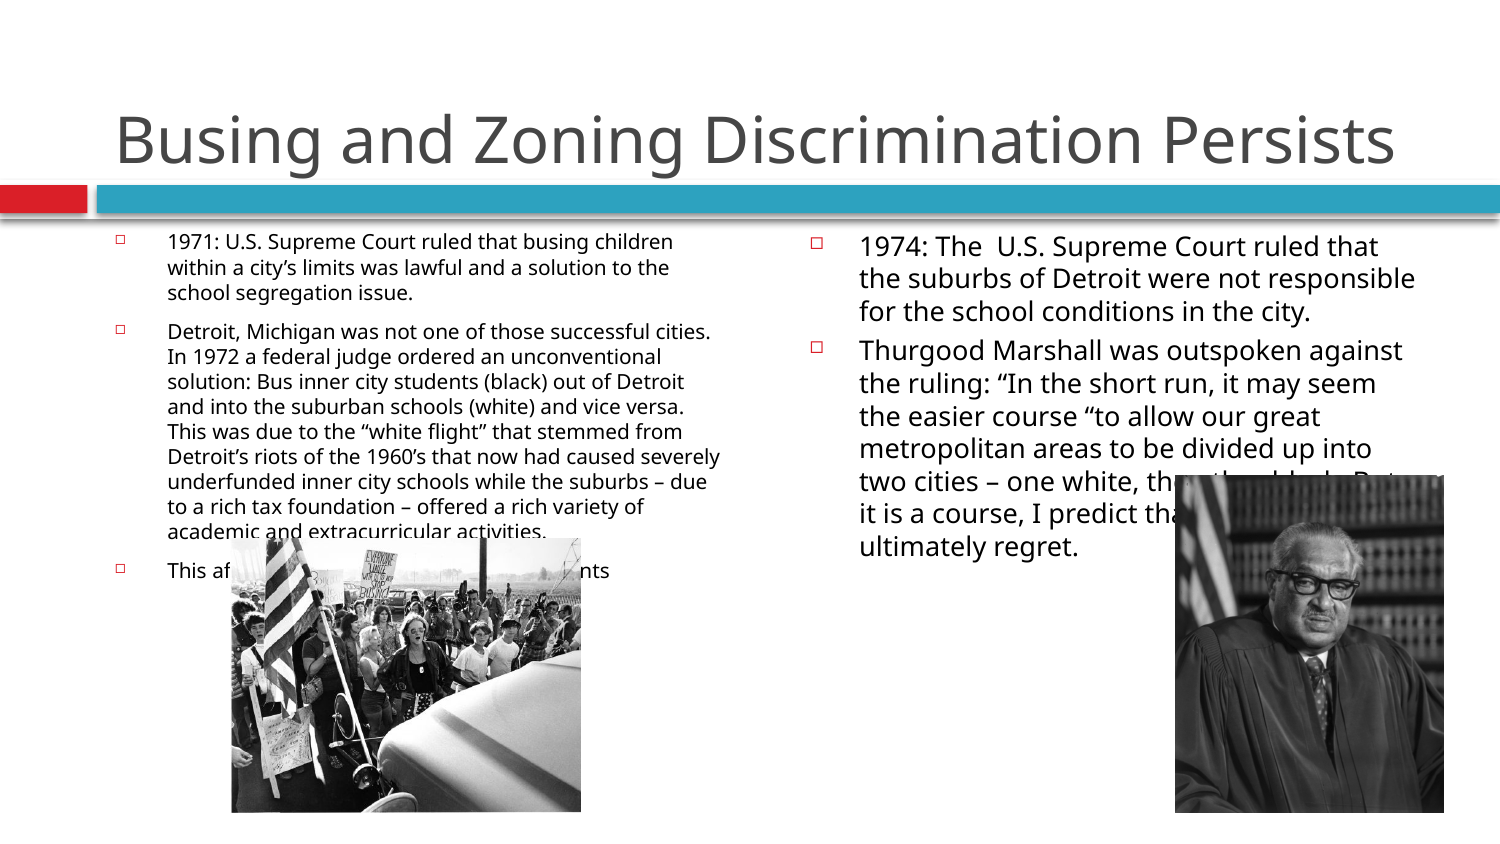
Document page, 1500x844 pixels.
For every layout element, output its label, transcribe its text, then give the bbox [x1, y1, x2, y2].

title Busing and Zoning Discrimination Persists [99, 19, 1438, 185]
list 1971: U.S. Supreme Court ruled that busing children within a city’s limits was lawful and a solution to the school segregation issue. Detroit, Michigan was not one of those successful cities. In 1972 a federal judge ordered an unconventional solution: Bus inner city students (black) out of Detroit and into the suburban schools (white) and vice versa. This was due to the “white flight” that stemmed from Detroit’s riots of the 1960’s that now had caused severely underfunded inner city schools while the suburbs – due to a rich tax foundation – offered a rich variety of academic and extracurricular activities. This affected approximately 800,000 students [99, 221, 738, 597]
picture [230, 538, 581, 814]
picture [1174, 474, 1445, 814]
list 1974: The U.S. Supreme Court ruled that the suburbs of Detroit were not responsible for the school conditions in the city. Thurgood Marshall was outspoken against the ruling: “In the short run, it may seem the easier course “to allow our great metropolitan areas to be divided up into two cities – one white, the other black. But it is a course, I predict that our people ultimately regret. [794, 221, 1433, 597]
